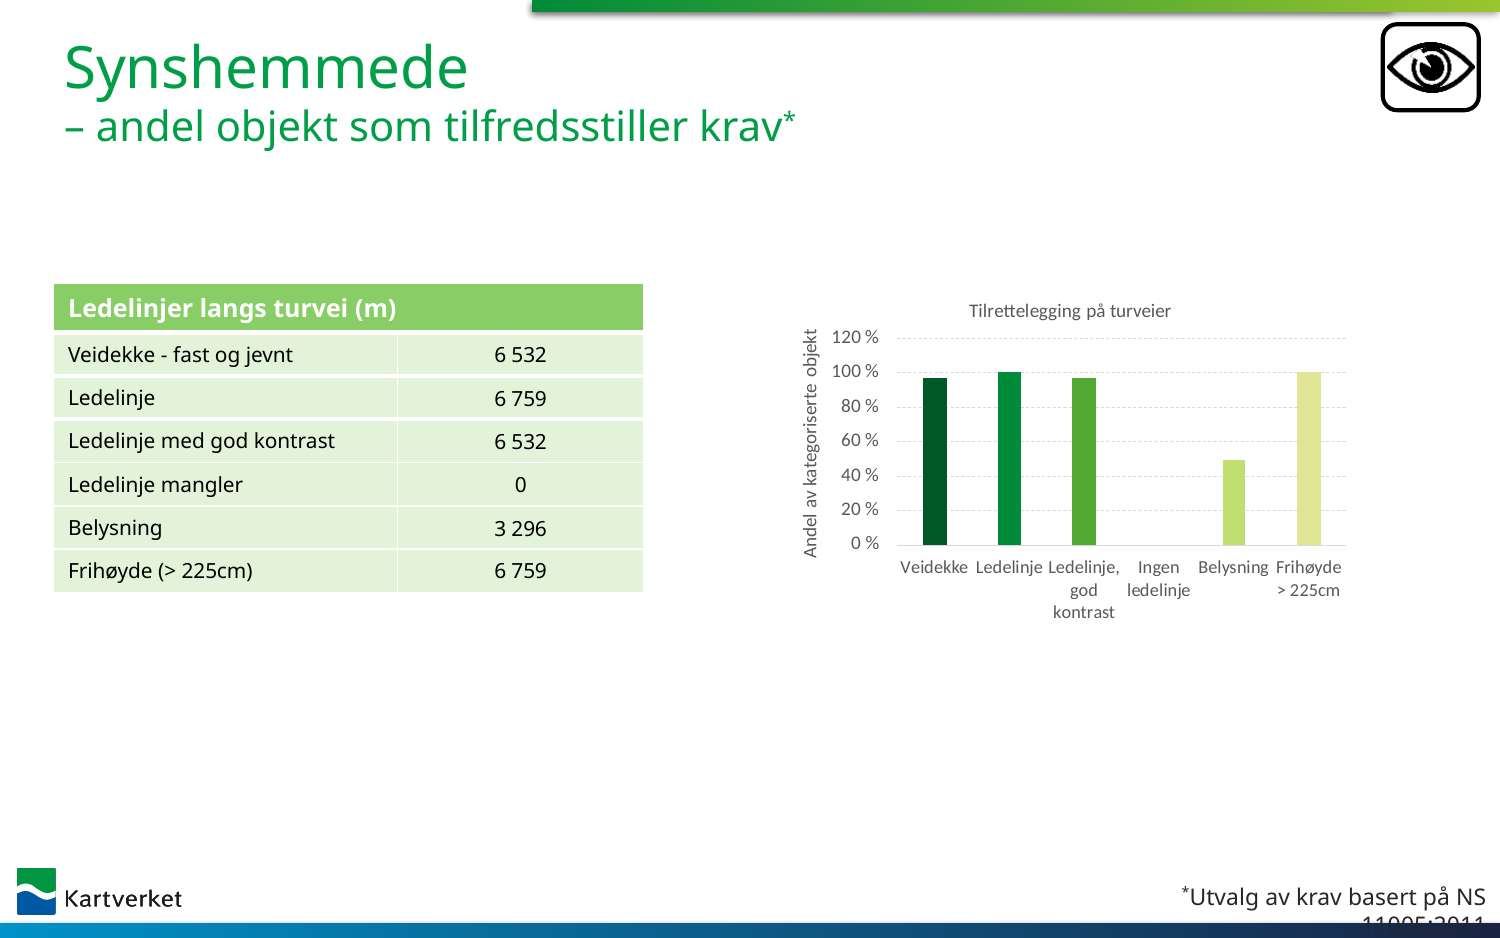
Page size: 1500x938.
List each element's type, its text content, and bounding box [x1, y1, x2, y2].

table_cell 6 759 [398, 378, 643, 417]
table_cell Belysning [54, 507, 397, 548]
table_cell 6 532 [398, 335, 643, 374]
table_cell Ledelinje mangler [54, 463, 397, 505]
table_header Ledelinjer langs turvei (m) [54, 284, 643, 330]
table_cell Ledelinje [54, 378, 397, 417]
table_cell Frihøyde (> 225cm) [54, 550, 397, 592]
table_cell 6 532 [398, 421, 643, 462]
table_cell Ledelinje med god kontrast [54, 421, 397, 462]
text_box Synshemmede – andel objekt som tilfredsstiller krav* [49, 24, 1431, 158]
text_box *Utvalg av krav basert på NS 11005:2011 [1068, 873, 1500, 938]
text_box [1382, 24, 1480, 111]
table_cell 3 296 [398, 507, 643, 548]
picture [791, 291, 1349, 630]
table_cell 6 759 [398, 550, 643, 592]
table_cell 0 [398, 463, 643, 505]
table_cell Veidekke - fast og jevnt [54, 335, 397, 374]
